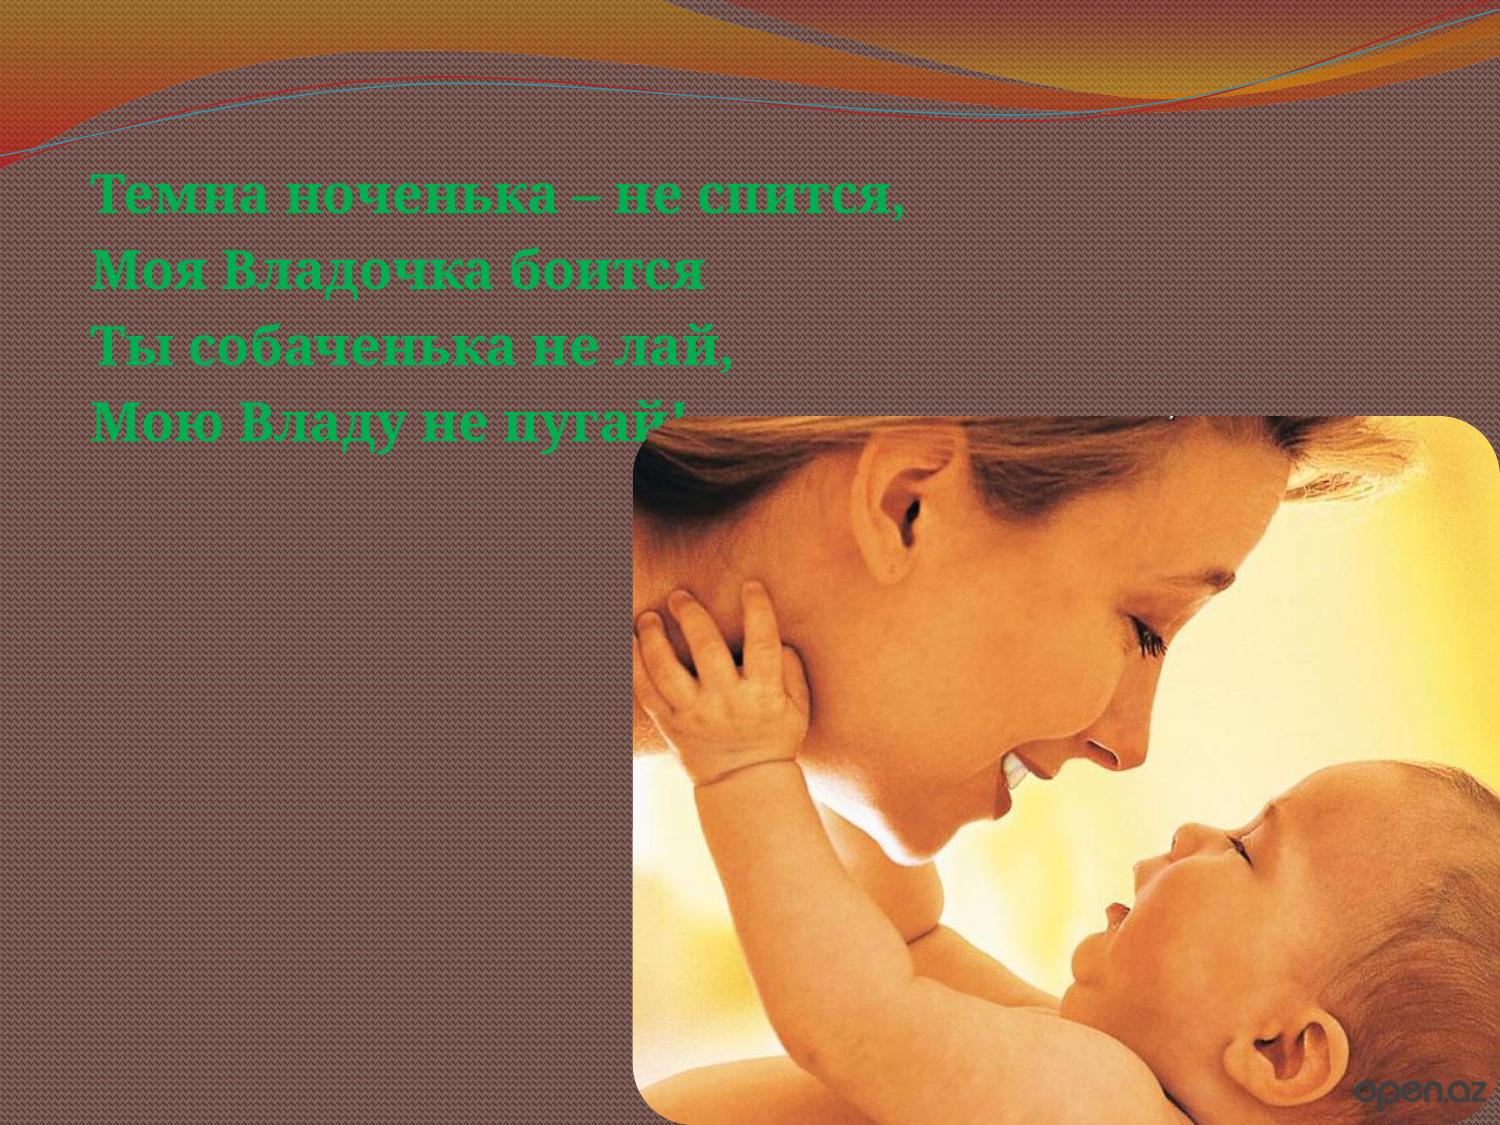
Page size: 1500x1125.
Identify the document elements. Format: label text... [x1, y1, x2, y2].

picture [632, 415, 1500, 1125]
list Темна ноченька – не спится, Моя Владочка боится Ты собаченька не лай, Мою Владу не пугай! [74, 152, 1426, 1038]
